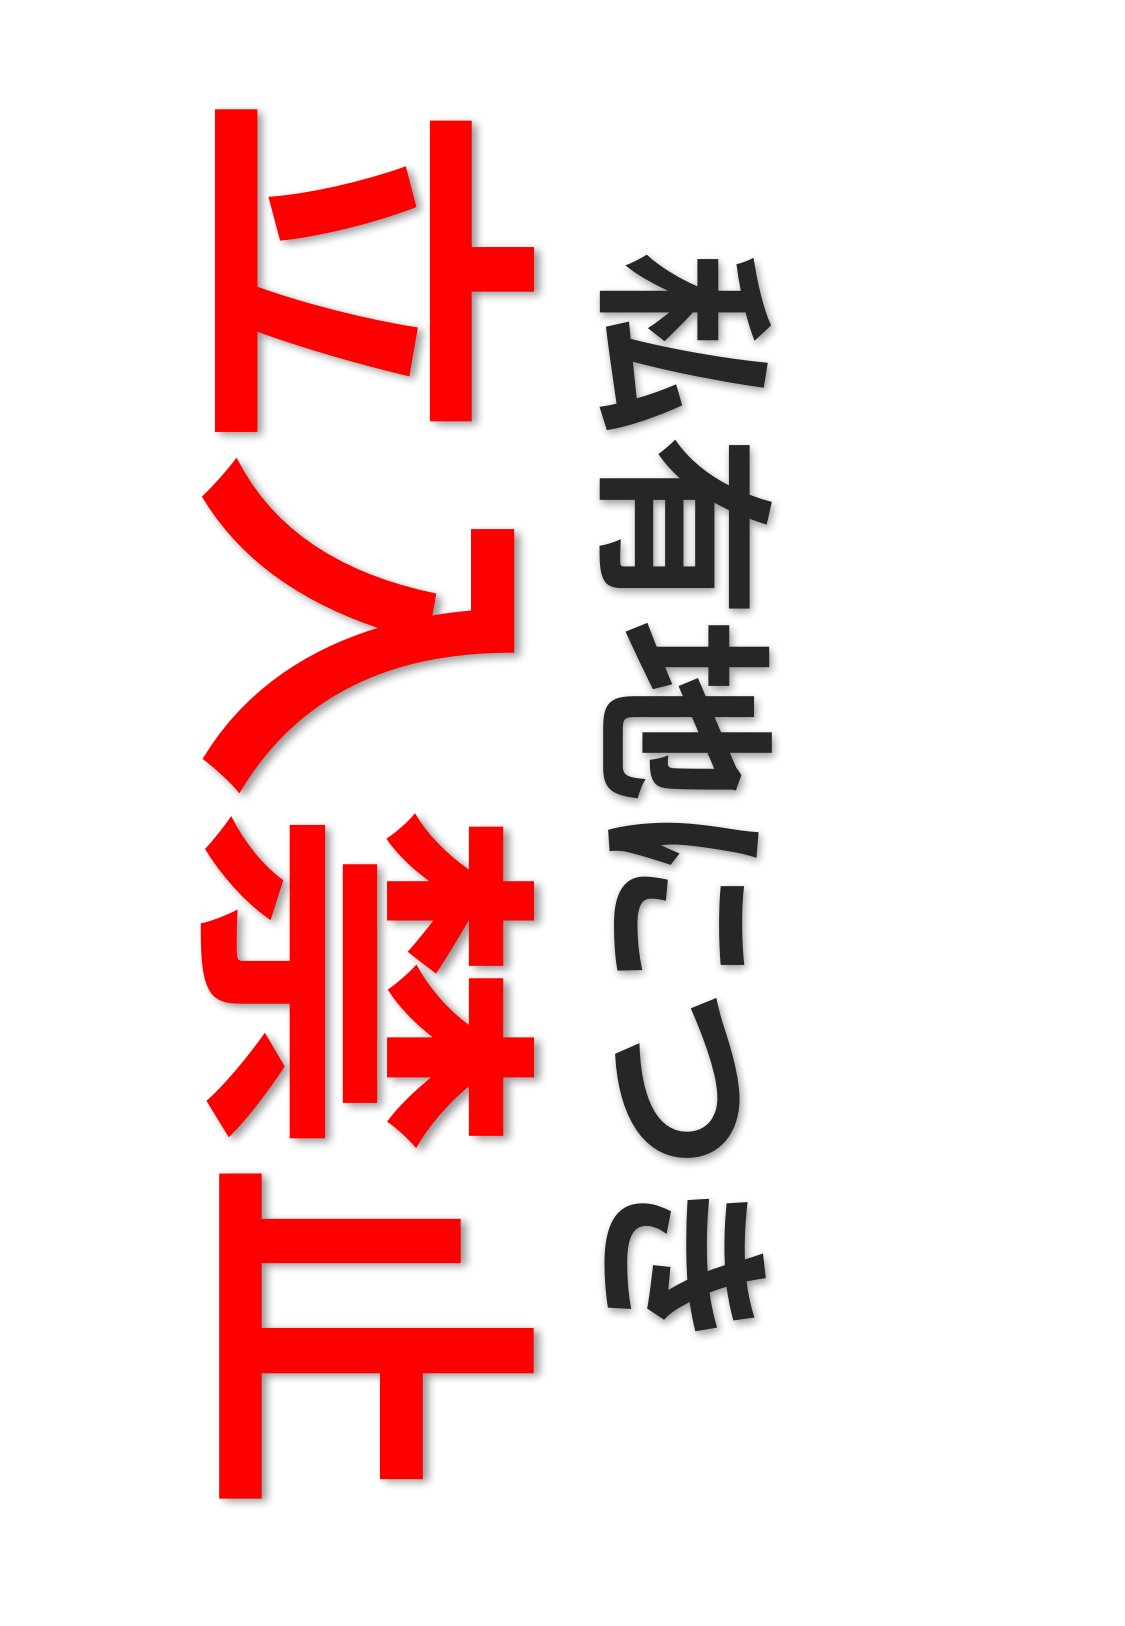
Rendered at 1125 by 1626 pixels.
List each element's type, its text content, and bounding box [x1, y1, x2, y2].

text_box 私有地につき 立入禁止 [155, 78, 1028, 1529]
